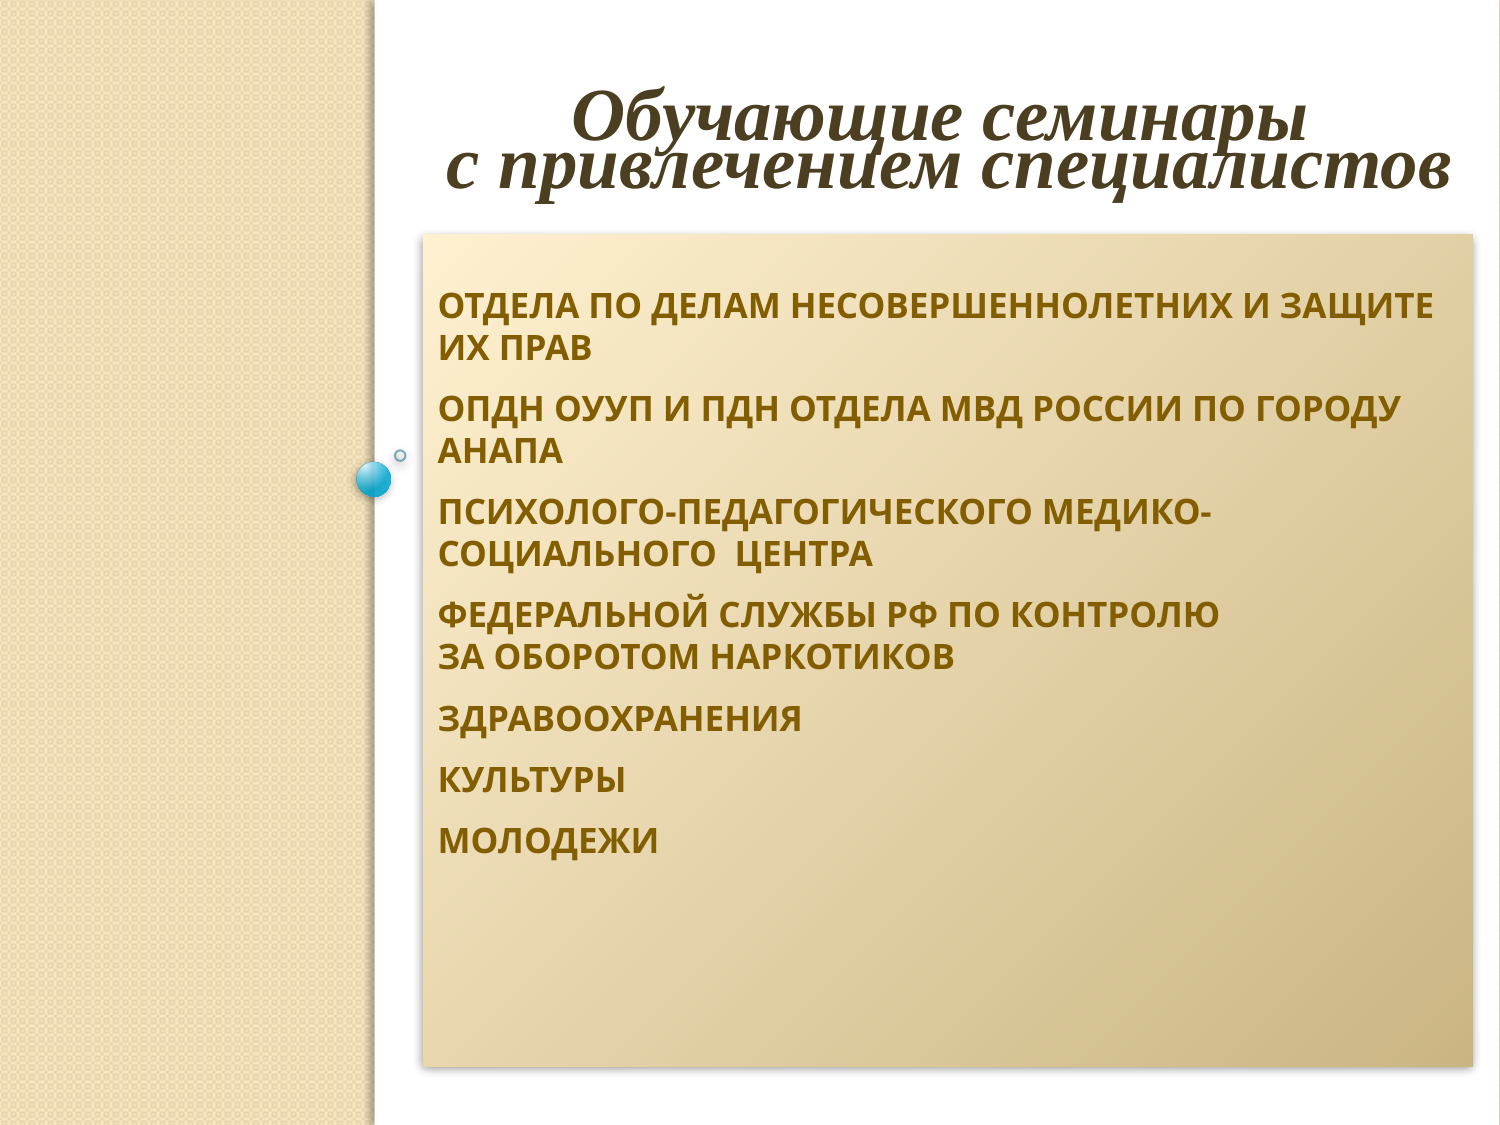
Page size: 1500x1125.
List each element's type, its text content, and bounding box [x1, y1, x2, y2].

list Обучающие семинары с привлечением специалистов [421, 56, 1475, 213]
title отдела по делам несовершеннолетних и защите их прав ОПДН ОУУП и ПДН отдела МВД России по городу Анапа психолого-педагогического медико-социального центра Федеральной службы РФ по контролю за оборотом наркотиков здравоохранения культуры молодежи [422, 234, 1474, 1067]
